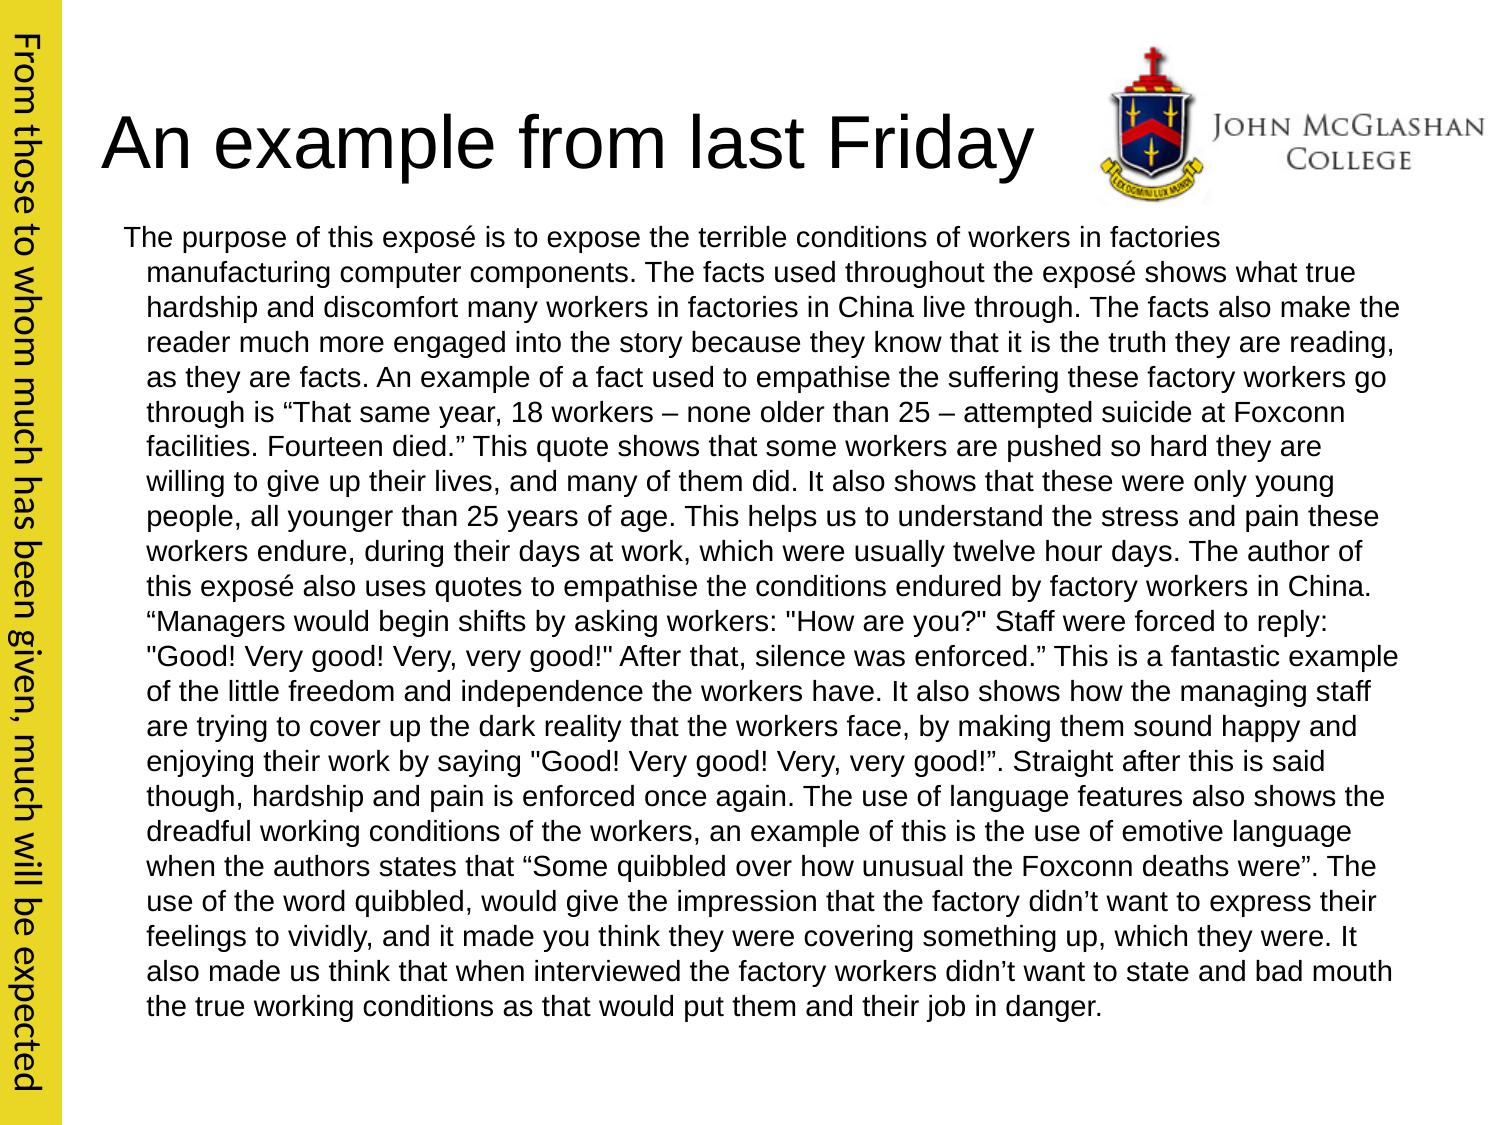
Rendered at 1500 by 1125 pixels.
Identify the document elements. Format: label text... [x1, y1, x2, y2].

title An example from last Friday [61, 45, 1075, 233]
list The purpose of this exposé is to expose the terrible conditions of workers in factories manufacturing computer components. The facts used throughout the exposé shows what true hardship and discomfort many workers in factories in China live through. The facts also make the reader much more engaged into the story because they know that it is the truth they are reading, as they are facts. An example of a fact used to empathise the suffering these factory workers go through is “That same year, 18 workers – none older than 25 – attempted suicide at Foxconn facilities. Fourteen died.” This quote shows that some workers are pushed so hard they are willing to give up their lives, and many of them did. It also shows that these were only young people, all younger than 25 years of age. This helps us to understand the stress and pain these workers endure, during their days at work, which were usually twelve hour days. The author of this exposé also uses quotes to empathise the conditions endured by factory workers in China. “Managers would begin shifts by asking workers: "How are you?" Staff were forced to reply: "Good! Very good! Very, very good!" After that, silence was enforced.” This is a fantastic example of the little freedom and independence the workers have. It also shows how the managing staff are trying to cover up the dark reality that the workers face, by making them sound happy and enjoying their work by saying "Good! Very good! Very, very good!”. Straight after this is said though, hardship and pain is enforced once again. The use of language features also shows the dreadful working conditions of the workers, an example of this is the use of emotive language when the authors states that “Some quibbled over how unusual the Foxconn deaths were”. The use of the word quibbled, would give the impression that the factory didn’t want to express their feelings to vividly, and it made you think they were covering something up, which they were. It also made us think that when interviewed the factory workers didn’t want to state and bad mouth the true working conditions as that would put them and their job in danger. [75, 203, 1425, 946]
picture [1092, 44, 1487, 206]
